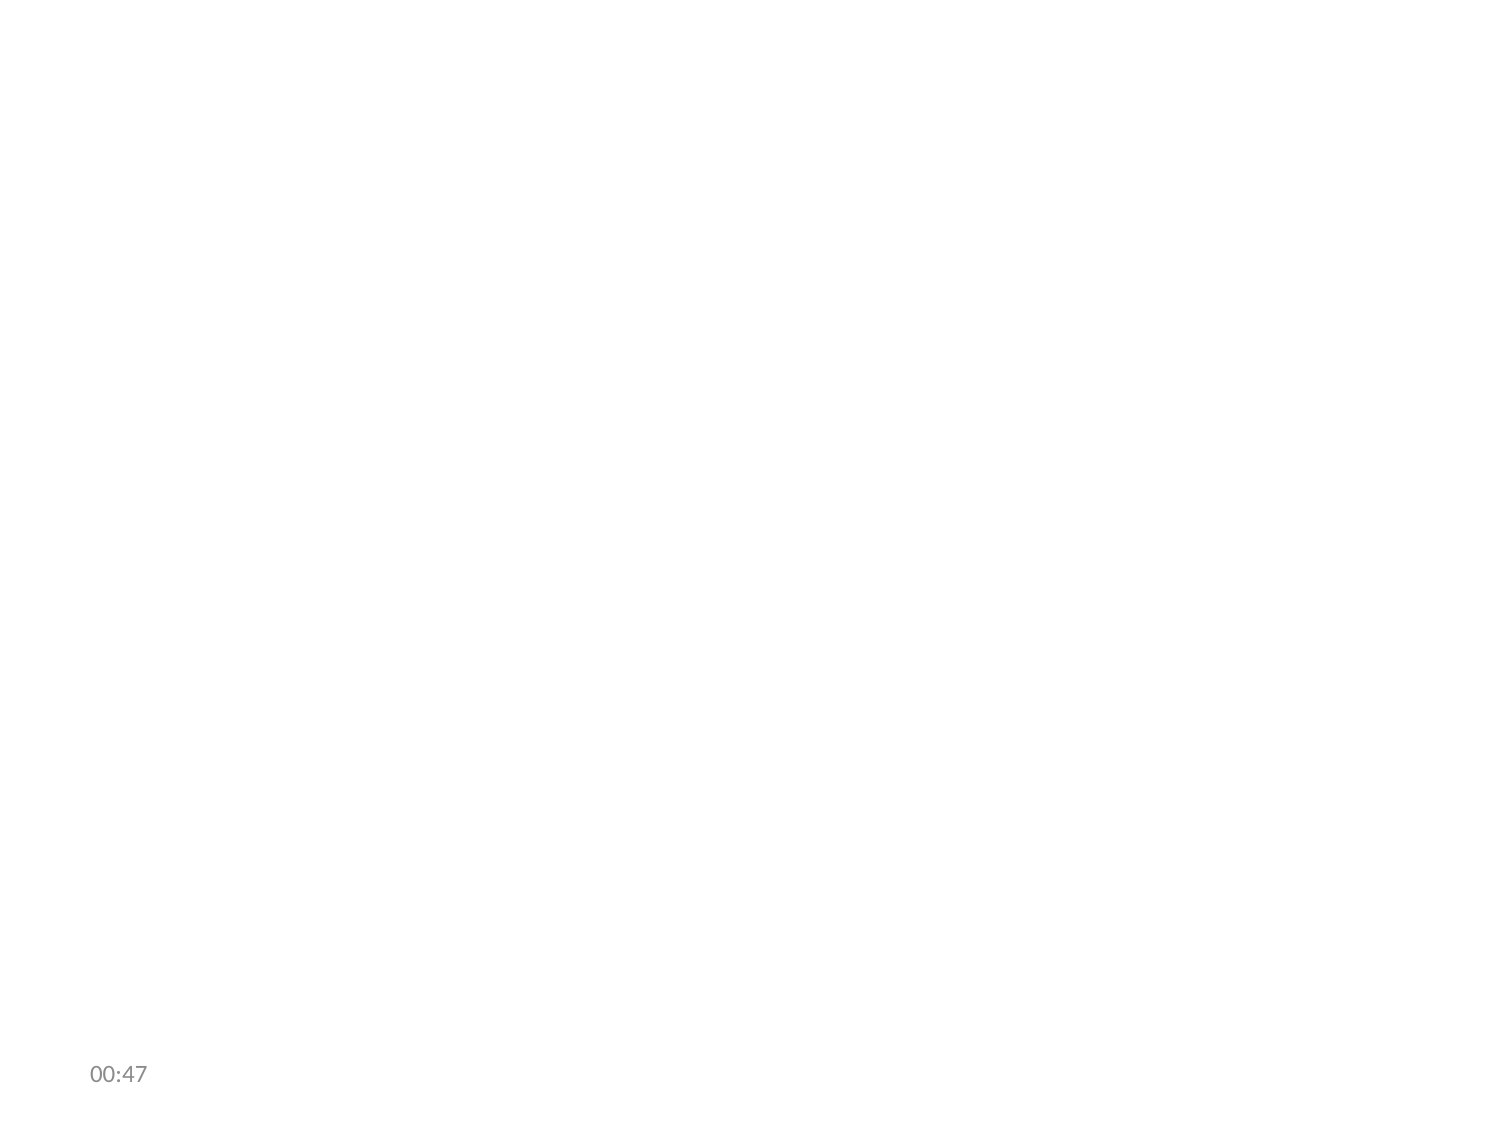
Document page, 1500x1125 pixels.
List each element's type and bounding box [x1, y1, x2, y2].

slide_number [75, 1042, 425, 1103]
